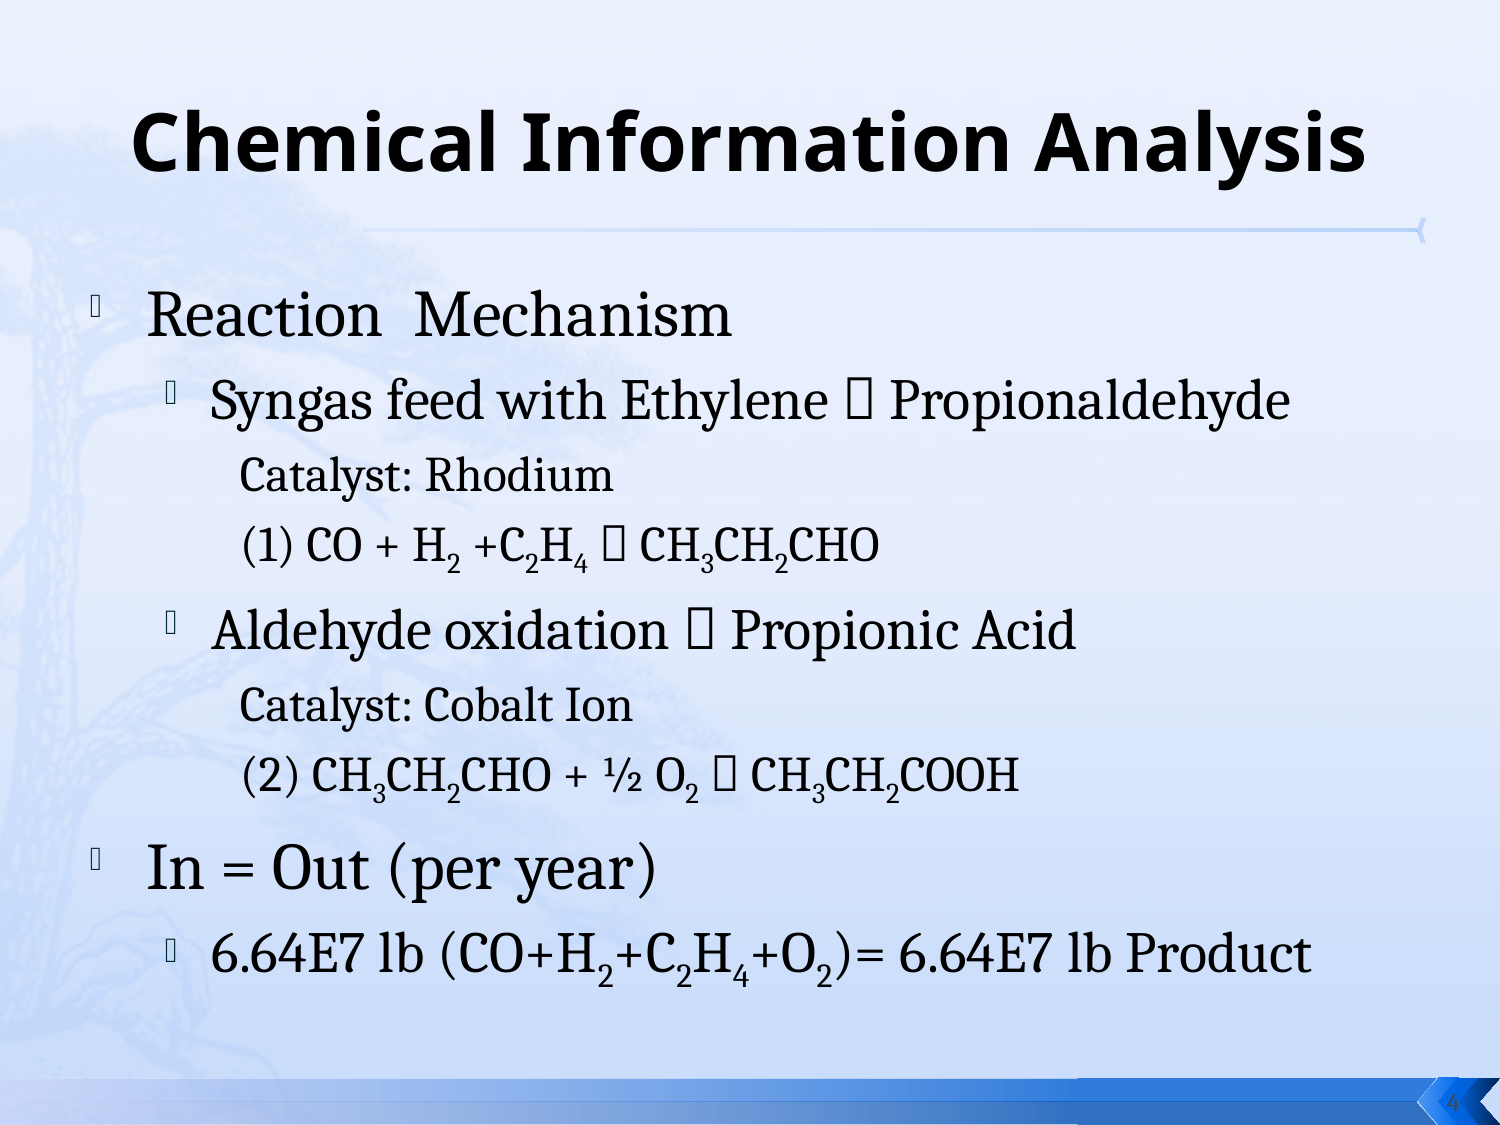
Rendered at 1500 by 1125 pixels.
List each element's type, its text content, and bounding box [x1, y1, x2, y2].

list Reaction Mechanism Syngas feed with Ethylene  Propionaldehyde Catalyst: Rhodium (1) CO + H2 +C2H4  CH3CH2CHO Aldehyde oxidation  Propionic Acid Catalyst: Cobalt Ion (2) CH3CH2CHO + ½ O2  CH3CH2COOH In = Out (per year) 6.64E7 lb (CO+H2+C2H4+O2)= 6.64E7 lb Product [75, 262, 1425, 1005]
title Chemical Information Analysis [75, 45, 1425, 233]
slide_number 4 [1406, 1077, 1500, 1125]
